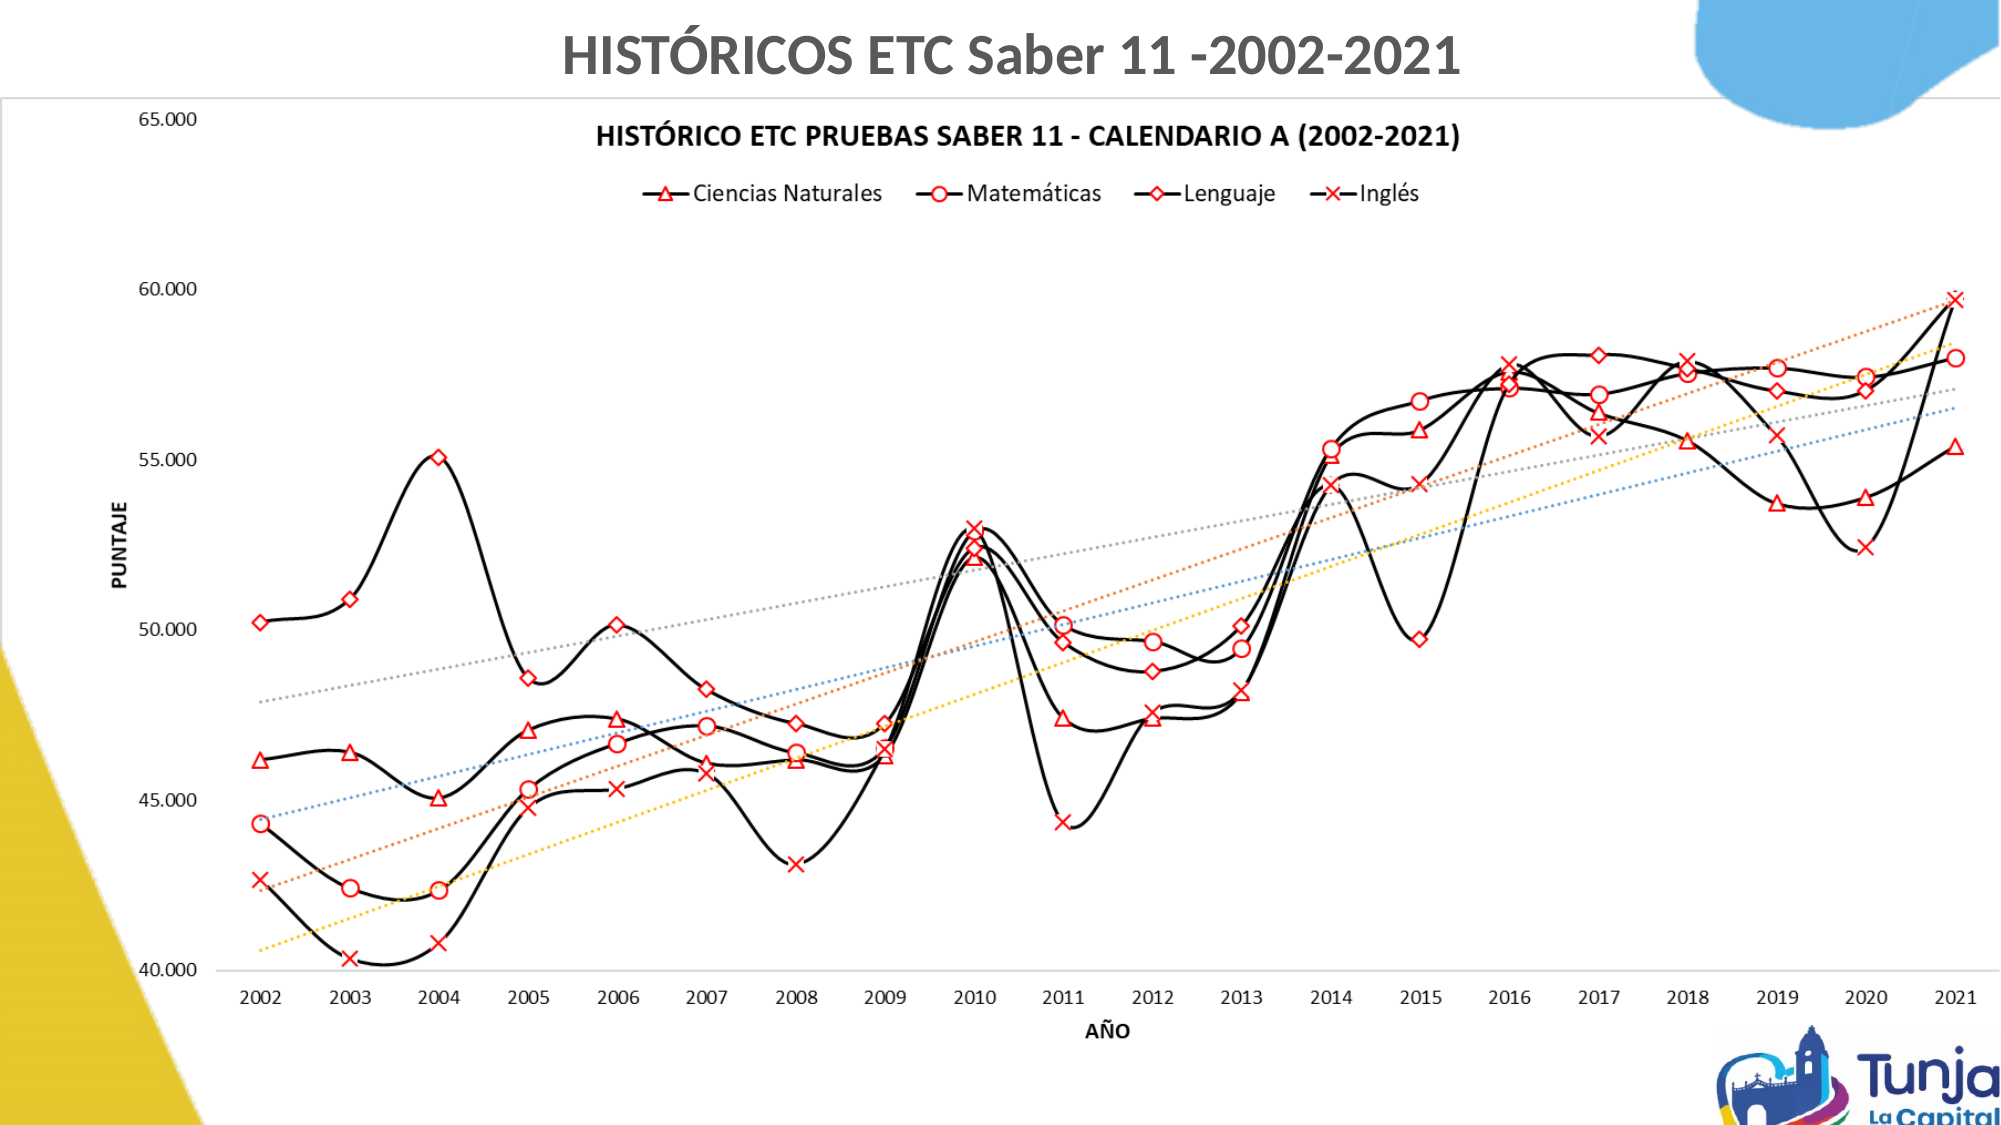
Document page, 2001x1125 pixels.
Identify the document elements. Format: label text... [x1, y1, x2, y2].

title HISTÓRICOS ETC Saber 11 -2002-2021 [150, 0, 1658, 97]
picture [0, 0, 2001, 1125]
